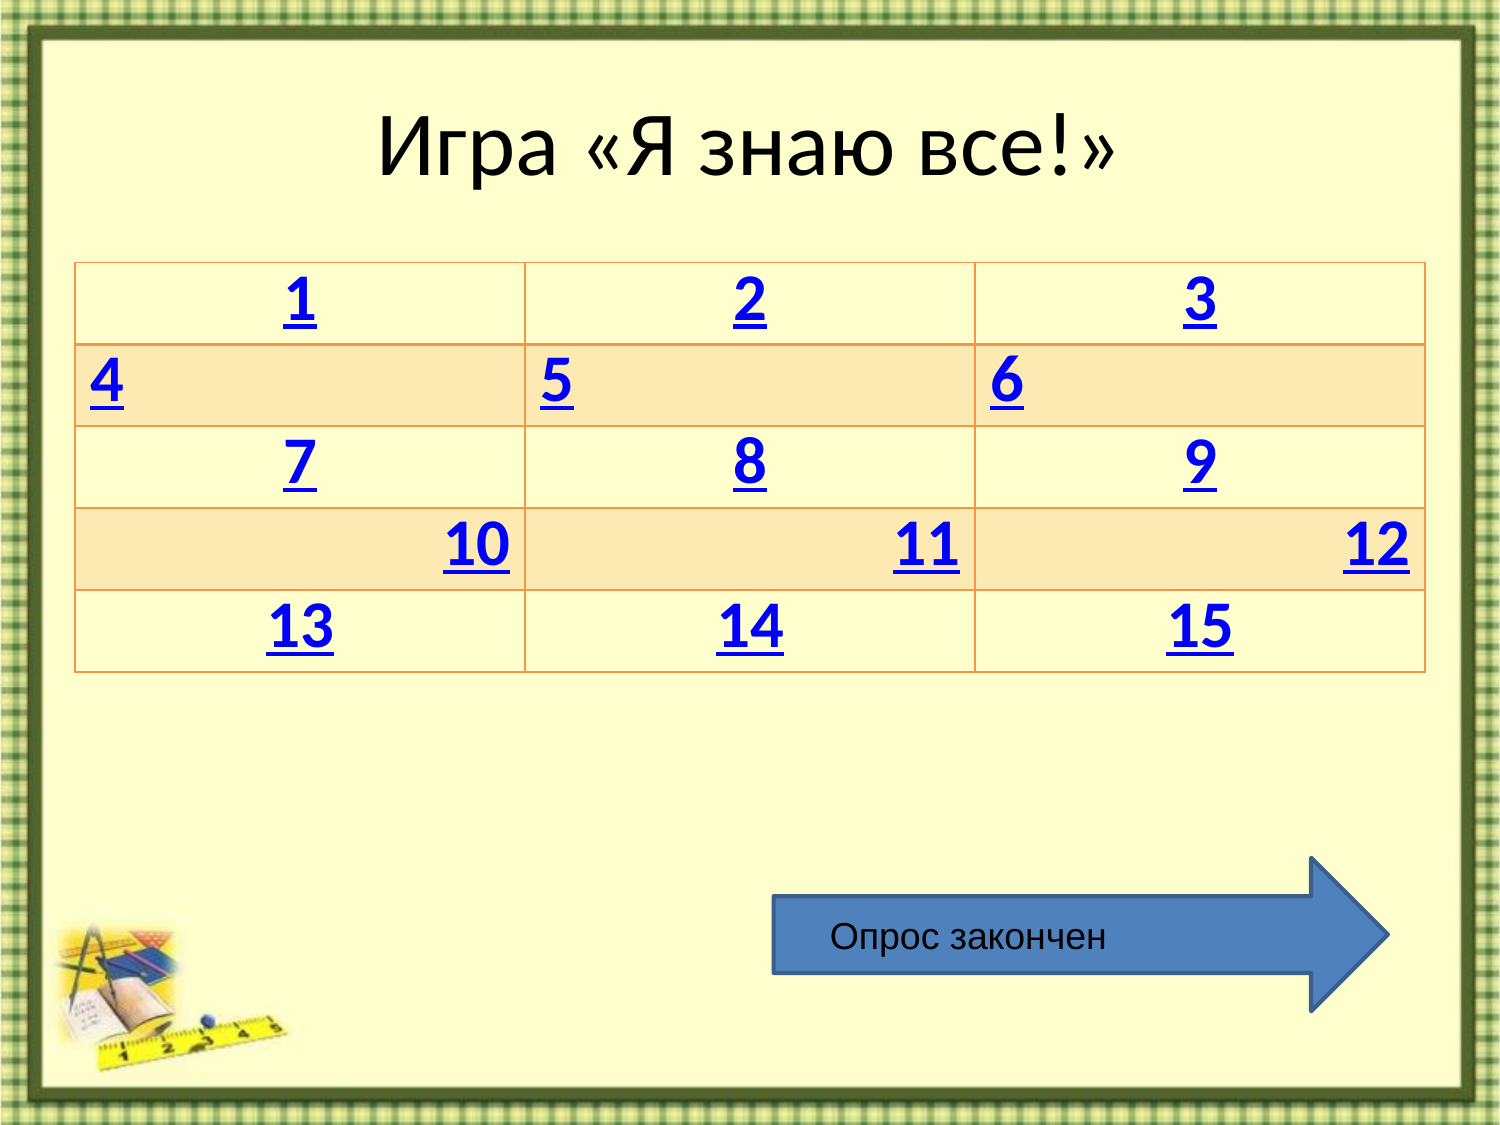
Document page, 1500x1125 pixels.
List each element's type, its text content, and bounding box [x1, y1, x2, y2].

table_header 1 [76, 263, 524, 343]
table_cell 15 [976, 591, 1424, 671]
picture [0, 0, 1500, 1125]
table_cell 12 [976, 509, 1424, 589]
table_header 2 [526, 263, 974, 343]
table_cell 7 [76, 427, 524, 507]
table_cell 4 [76, 346, 524, 425]
table_cell 11 [526, 509, 974, 589]
table_cell 14 [526, 591, 974, 671]
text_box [773, 857, 1389, 1012]
title Игра «Я знаю все!» [75, 45, 1425, 233]
table_header 3 [976, 263, 1424, 343]
table_cell 8 [526, 427, 974, 507]
table_cell 6 [976, 346, 1424, 425]
table_cell 13 [76, 591, 524, 671]
table_cell 9 [976, 427, 1424, 507]
table_cell 5 [526, 346, 974, 425]
table_cell 10 [76, 509, 524, 589]
